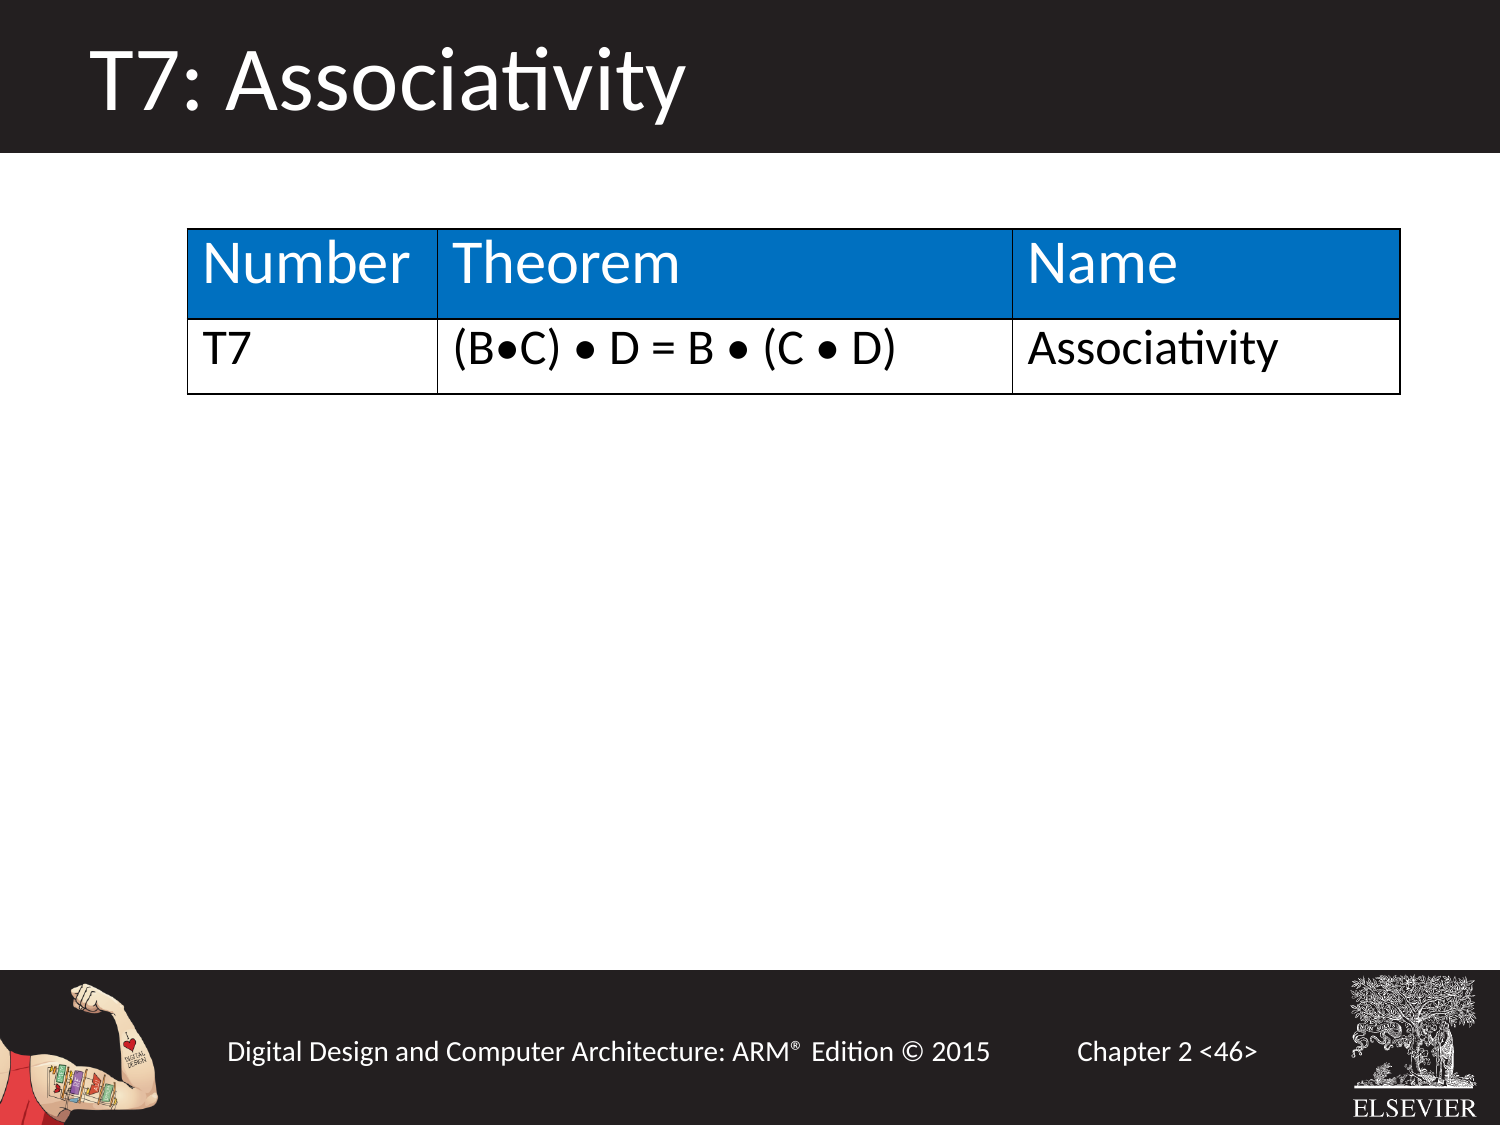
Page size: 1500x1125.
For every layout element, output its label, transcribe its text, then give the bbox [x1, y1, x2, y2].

table_cell T7 [188, 320, 437, 393]
table_header Theorem [438, 230, 1012, 318]
table_header Number [188, 230, 437, 318]
table_header Name [1013, 230, 1399, 318]
table_cell (B•C) • D = B • (C • D) [438, 320, 1012, 393]
text_box T7: Associativity [75, 11, 1375, 136]
table_cell Associativity [1013, 320, 1399, 393]
picture [0, 979, 163, 1125]
picture [1350, 974, 1477, 1117]
